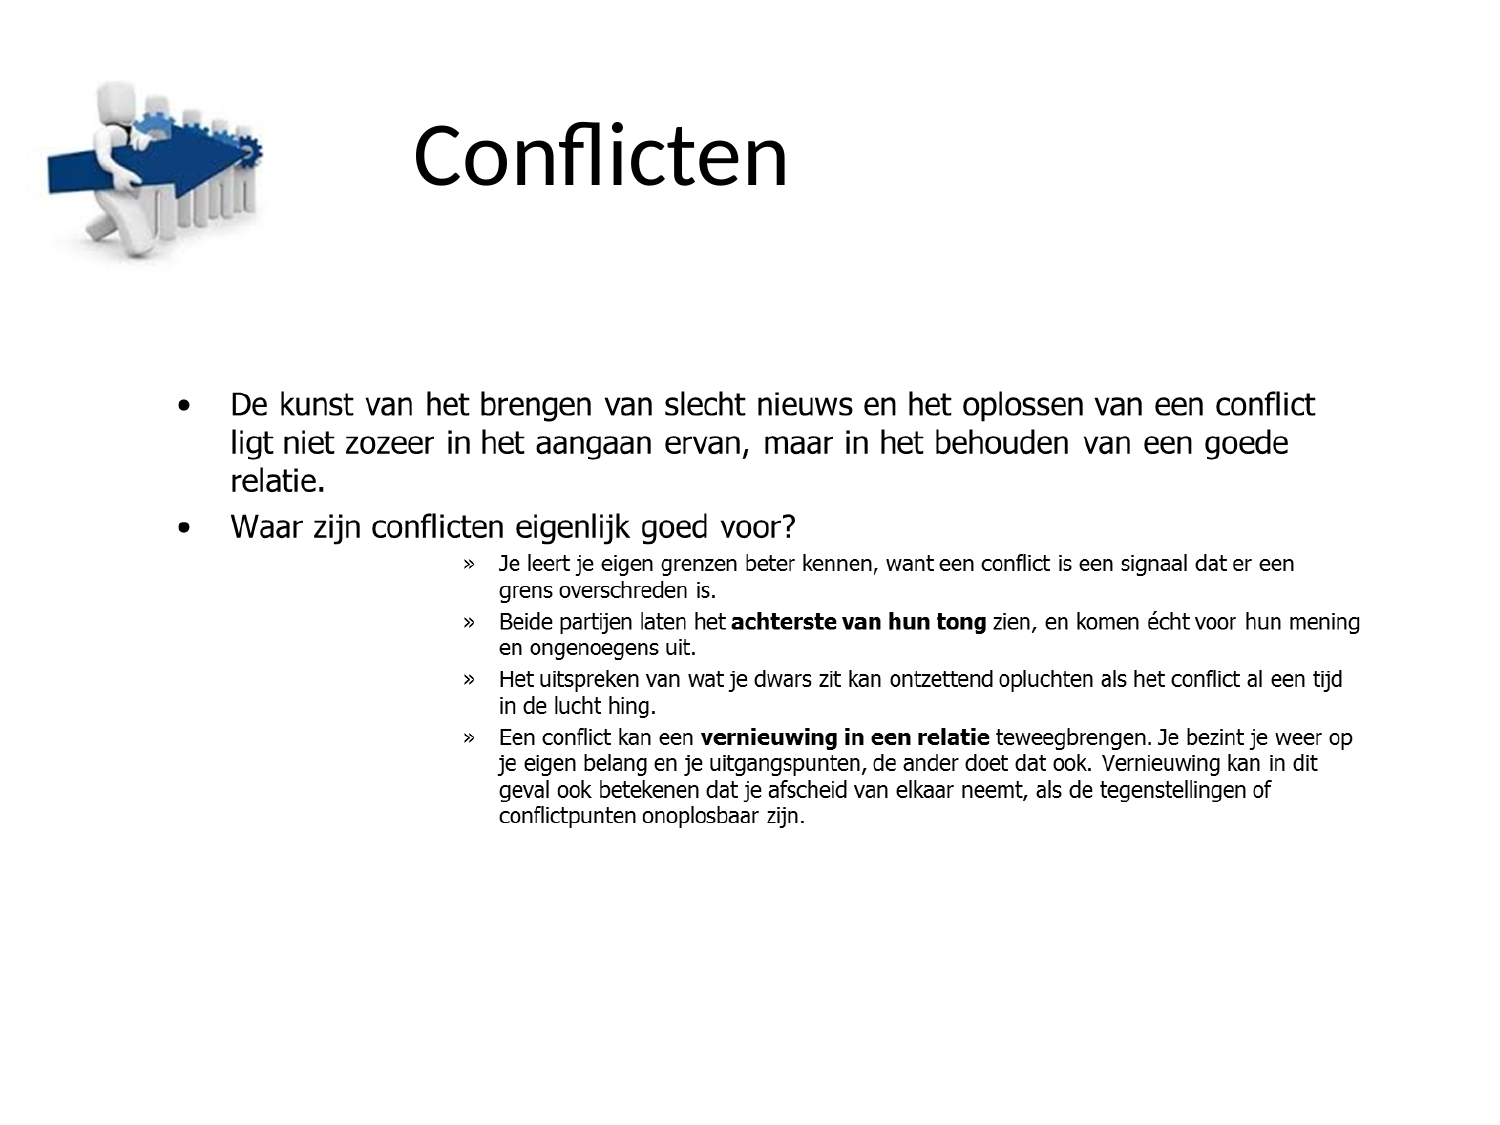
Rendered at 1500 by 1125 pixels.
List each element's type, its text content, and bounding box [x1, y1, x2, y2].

title Conflicten [289, 54, 916, 244]
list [156, 373, 1381, 929]
picture [0, 67, 310, 282]
